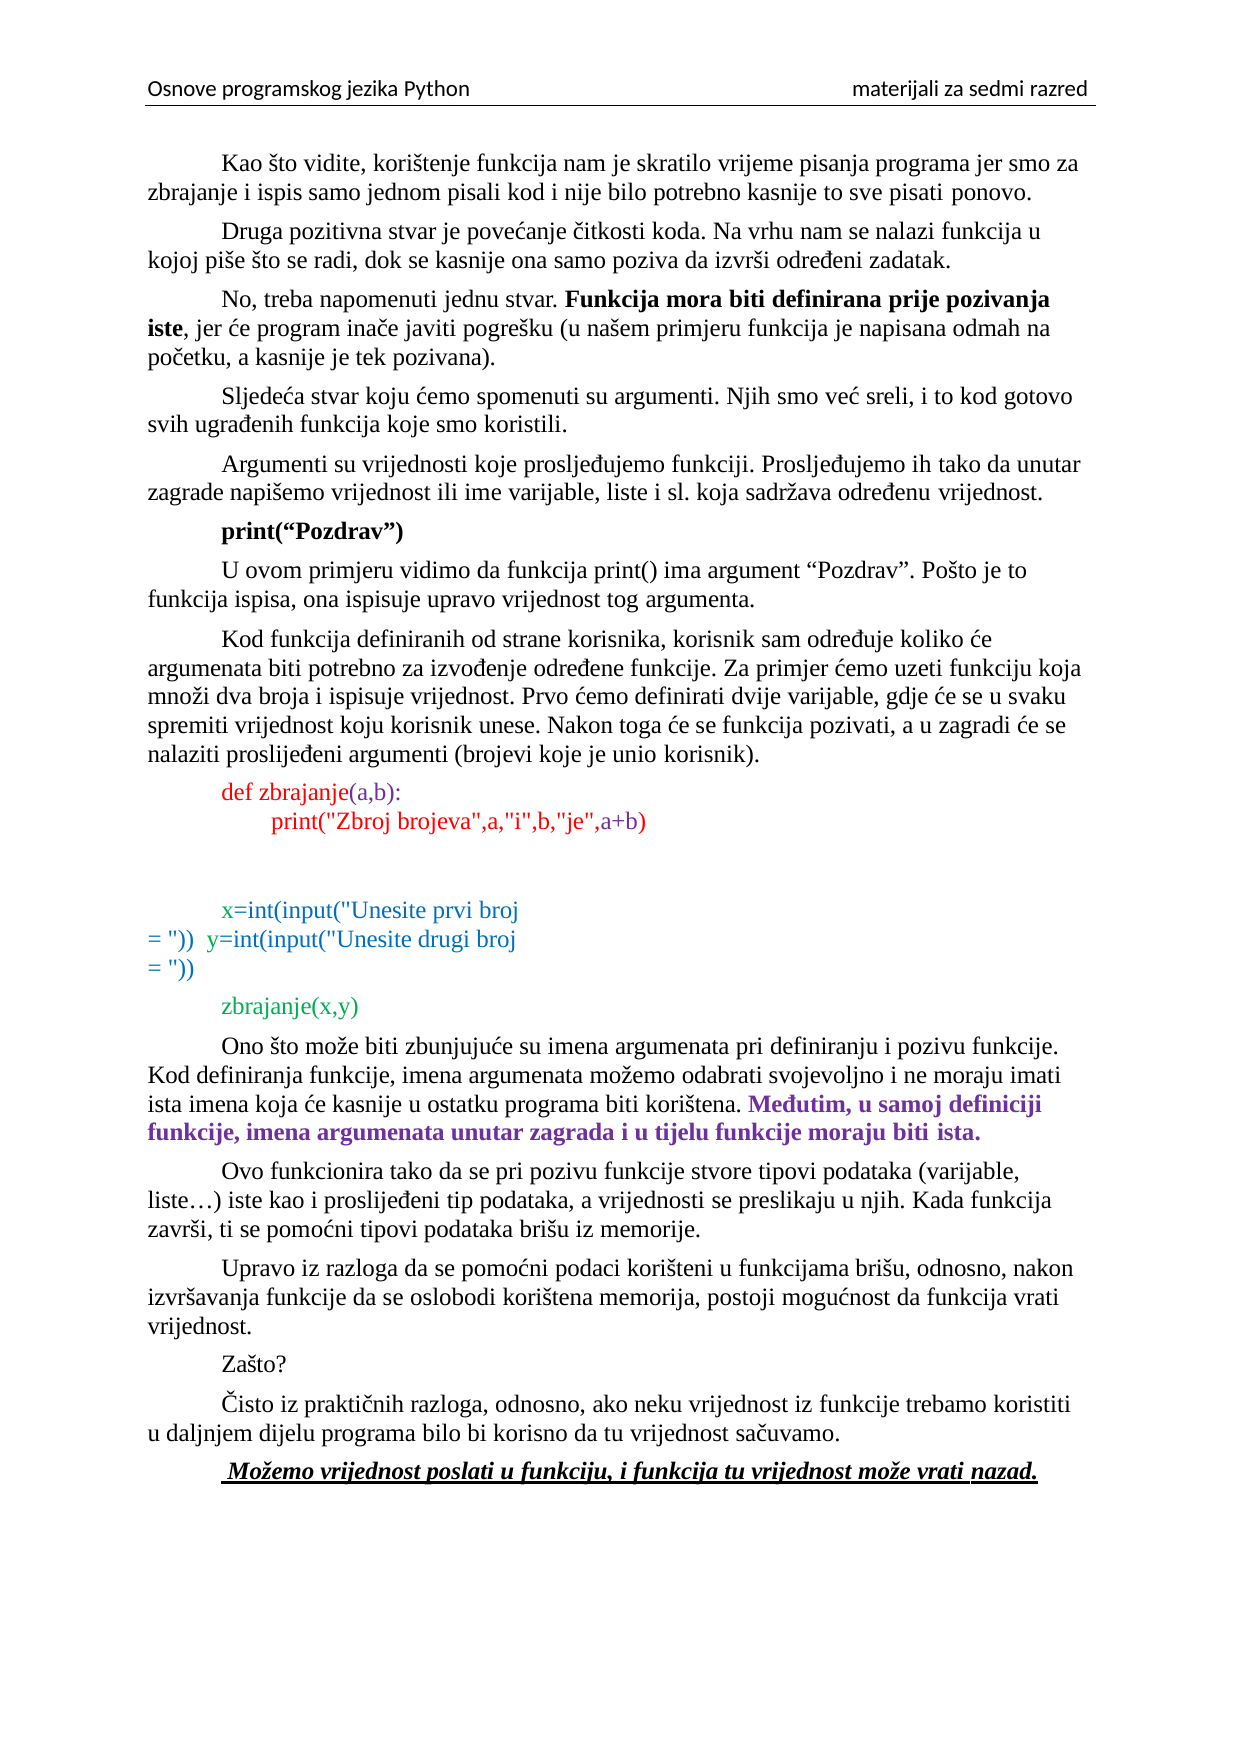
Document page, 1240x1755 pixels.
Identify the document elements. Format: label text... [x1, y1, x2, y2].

text_box materijali za sedmi razred [850, 71, 1095, 102]
text_box Osnove programskog jezika Python [145, 71, 477, 102]
text_box Kao što vidite, korištenje funkcija nam je skratilo vrijeme pisanja programa jer smo za zbrajanje i ispis samo jednom pisali kod i nije bilo potrebno kasnije to sve pisati ponovo. Druga pozitivna stvar je povećanje čitkosti koda. Na vrhu nam se nalazi funkcija u kojoj piše što se radi, dok se kasnije ona samo poziva da izvrši određeni zadatak. No, treba napomenuti jednu stvar. Funkcija mora biti definirana prije pozivanja iste, jer će program inače javiti pogrešku (u našem primjeru funkcija je napisana odmah na početku, a kasnije je tek pozivana). Sljedeća stvar koju ćemo spomenuti su argumenti. Njih smo već sreli, i to kod gotovo svih ugrađenih funkcija koje smo koristili. Argumenti su vrijednosti koje prosljeđujemo funkciji. Prosljeđujemo ih tako da unutar zagrade napišemo vrijednost ili ime varijable, liste i sl. koja sadržava određenu vrijednost. print(“Pozdrav”) U ovom primjeru vidimo da funkcija print() ima argument “Pozdrav”. Pošto je to funkcija ispisa, ona ispisuje upravo vrijednost tog argumenta. Kod funkcija definiranih od strane korisnika, korisnik sam određuje koliko će argumenata biti potrebno za izvođenje određene funkcije. Za primjer ćemo uzeti funkciju koja množi dva broja i ispisuje vrijednost. Prvo ćemo definirati dvije varijable, gdje će se u svaku spremiti vrijednost koju korisnik unese. Nakon toga će se funkcija pozivati, a u zagradi će se nalaziti proslijeđeni argumenti (brojevi koje je unio korisnik). def zbrajanje(a,b): print("Zbroj brojeva",a,"i",b,"je",a+b) x=int(input("Unesite prvi broj = ")) y=int(input("Unesite drugi broj = ")) zbrajanje(x,y) Ono što može biti zbunjujuće su imena argumenata pri definiranju i pozivu funkcije. Kod definiranja funkcije, imena argumenata možemo odabrati svojevoljno i ne moraju imati ista imena koja će kasnije u ostatku programa biti korištena. Međutim, u samoj definiciji funkcije, imena argumenata unutar zagrada i u tijelu funkcije moraju biti ista. Ovo funkcionira tako da se pri pozivu funkcije stvore tipovi podataka (varijable, liste…) iste kao i proslijeđeni tip podataka, a vrijednosti se preslikaju u njih. Kada funkcija završi, ti se pomoćni tipovi podataka brišu iz memorije. Upravo iz razloga da se pomoćni podaci korišteni u funkcijama brišu, odnosno, nakon izvršavanja funkcije da se oslobodi korištena memorija, postoji mogućnost da funkcija vrati vrijednost. Zašto? Čisto iz praktičnih razloga, odnosno, ako neku vrijednost iz funkcije trebamo koristiti u daljnjem dijelu programa bilo bi korisno da tu vrijednost sačuvamo. Možemo vrijednost poslati u funkciju, i funkcija tu vrijednost može vrati nazad. [145, 143, 1092, 1485]
